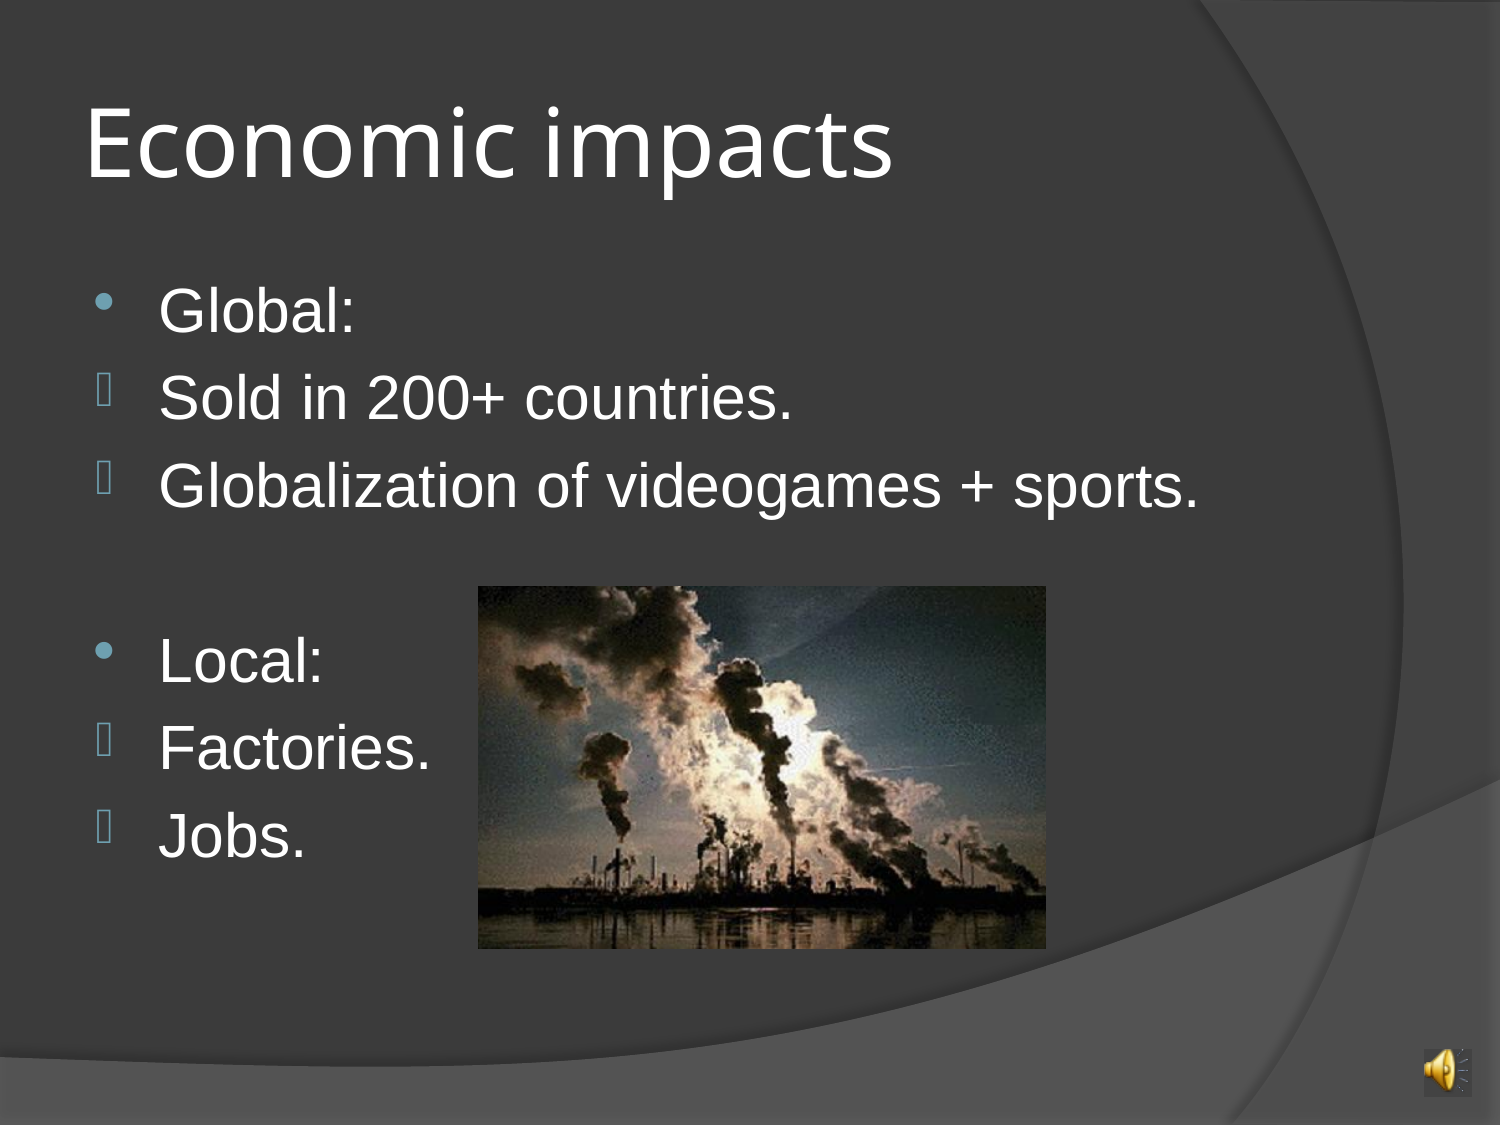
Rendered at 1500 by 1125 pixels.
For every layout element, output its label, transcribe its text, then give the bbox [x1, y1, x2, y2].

title Economic impacts [75, 45, 1300, 233]
picture [478, 585, 1046, 949]
list Global: Sold in 200+ countries. Globalization of videogames + sports. Local: Factories. Jobs. [75, 262, 1300, 1005]
picture [1422, 1047, 1474, 1099]
